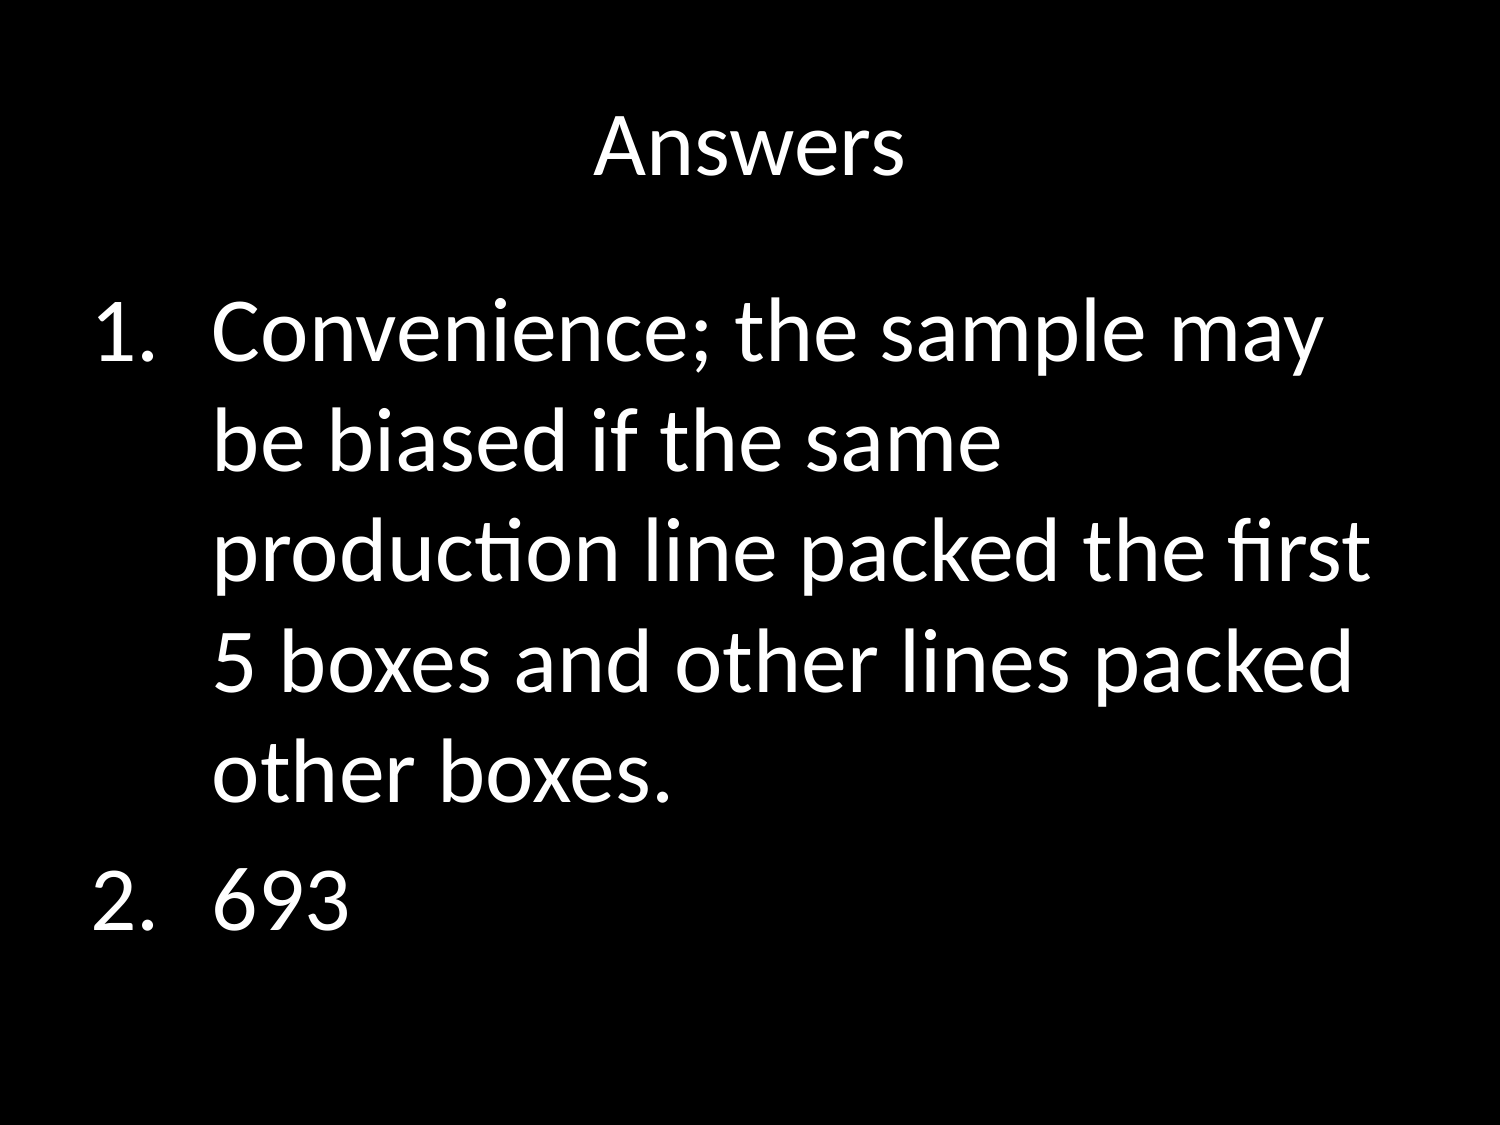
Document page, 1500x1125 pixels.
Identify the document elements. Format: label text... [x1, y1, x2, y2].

title Answers [75, 45, 1425, 233]
list Convenience; the sample may be biased if the same production line packed the first 5 boxes and other lines packed other boxes. 693 [75, 262, 1425, 1005]
